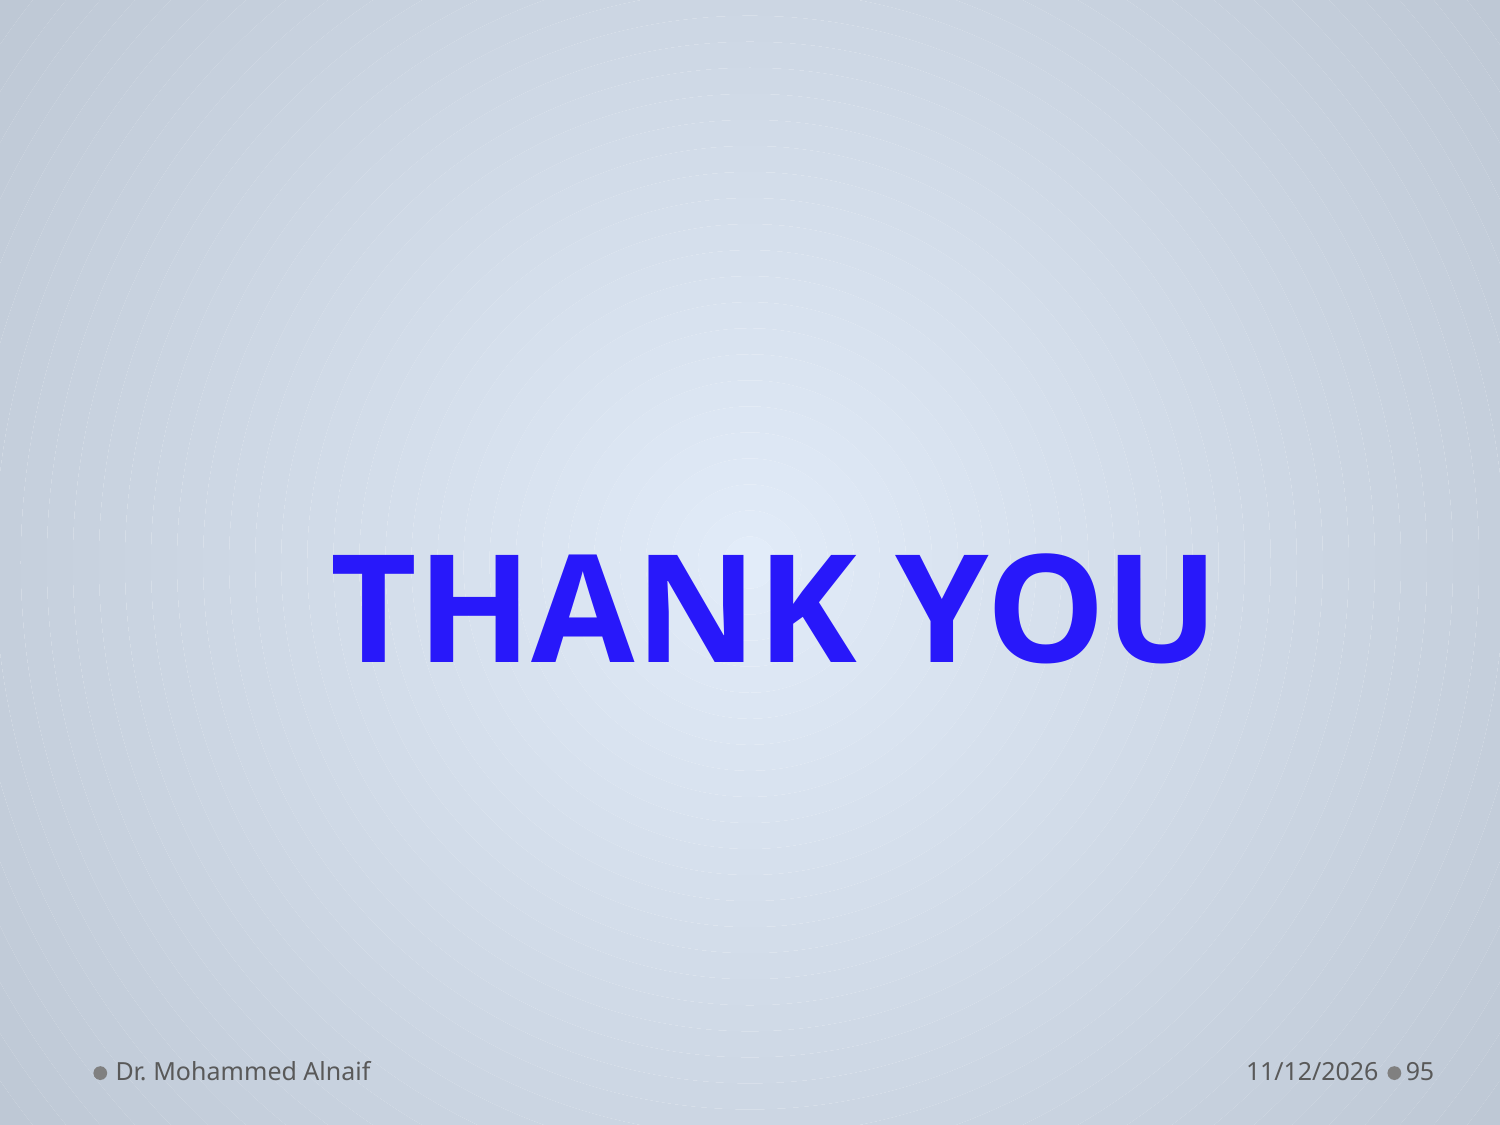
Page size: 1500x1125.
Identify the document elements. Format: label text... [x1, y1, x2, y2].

slide_number 95 [1401, 1042, 1494, 1103]
title THANK YOU [99, 437, 1450, 700]
footer Dr. Mohammed Alnaif [108, 1042, 576, 1103]
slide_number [1043, 1042, 1386, 1103]
